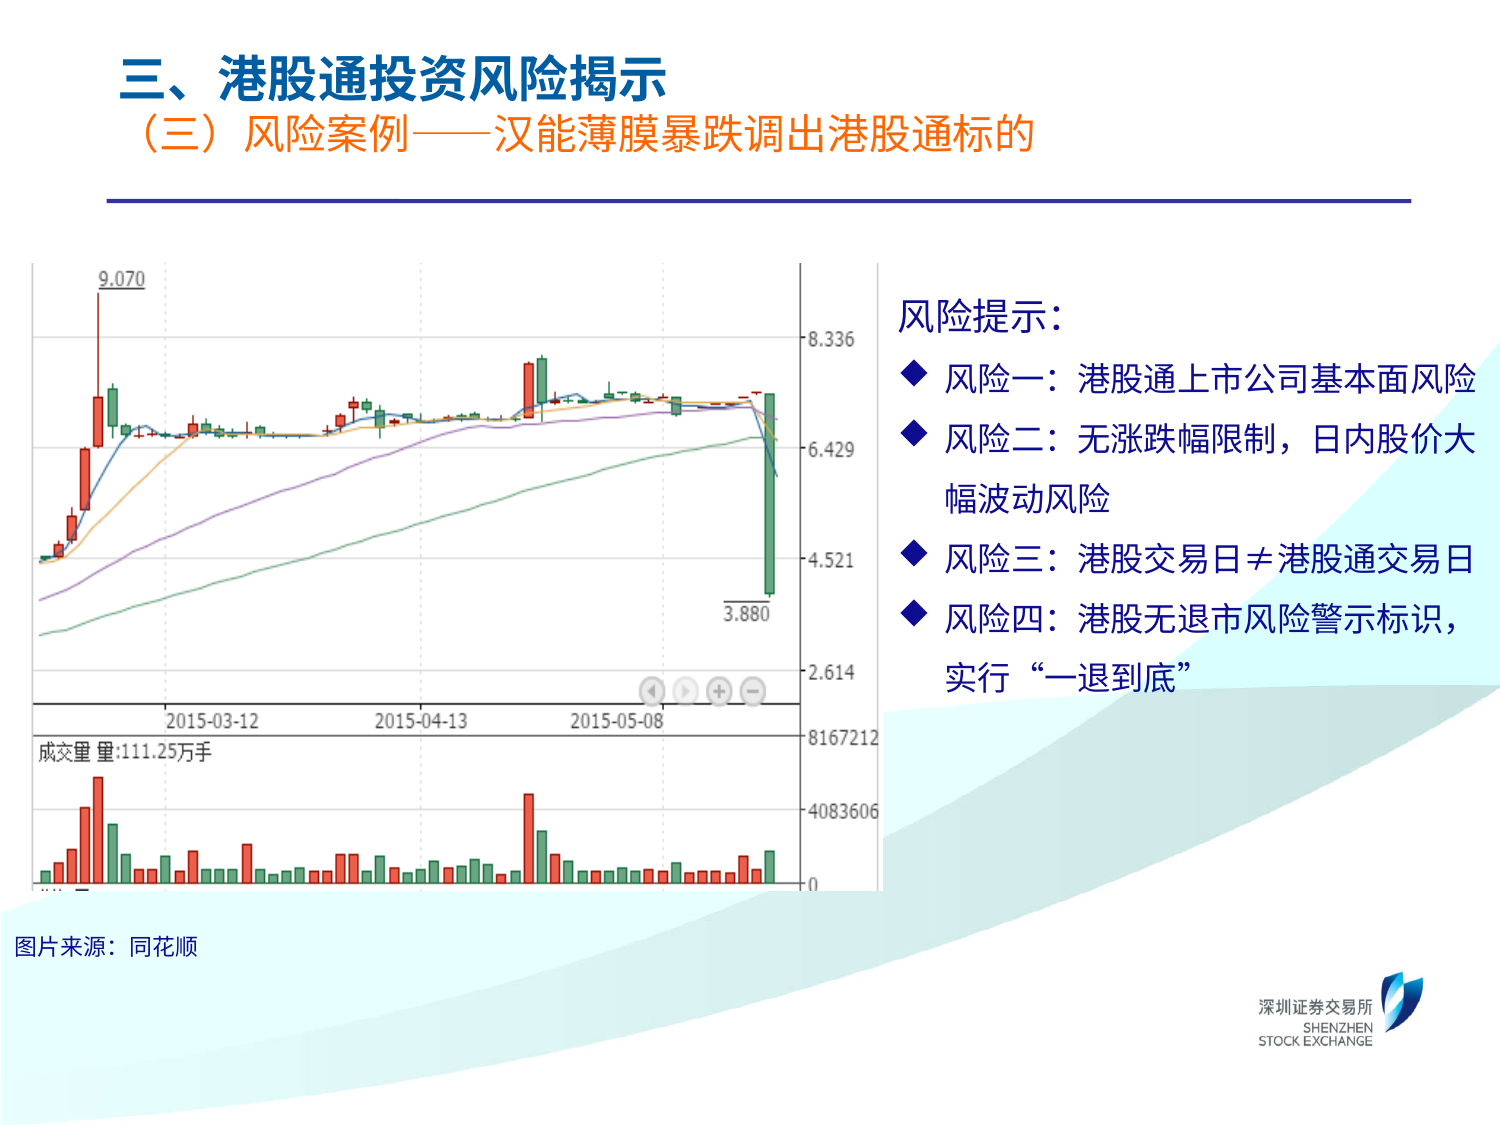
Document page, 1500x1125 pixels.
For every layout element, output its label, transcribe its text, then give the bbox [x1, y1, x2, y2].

picture [0, 0, 1500, 1125]
text_box 风险提示： 风险一：港股通上市公司基本面风险 风险二：无涨跌幅限制，日内股价大幅波动风险 风险三：港股交易日≠港股通交易日 风险四：港股无退市风险警示标识，实行“一退到底” [884, 263, 1500, 750]
text_box 三、港股通投资风险揭示 （三）风险案例——汉能薄膜暴跌调出港股通标的 [106, 42, 1182, 164]
text_box 图片来源：同花顺 [0, 925, 485, 968]
